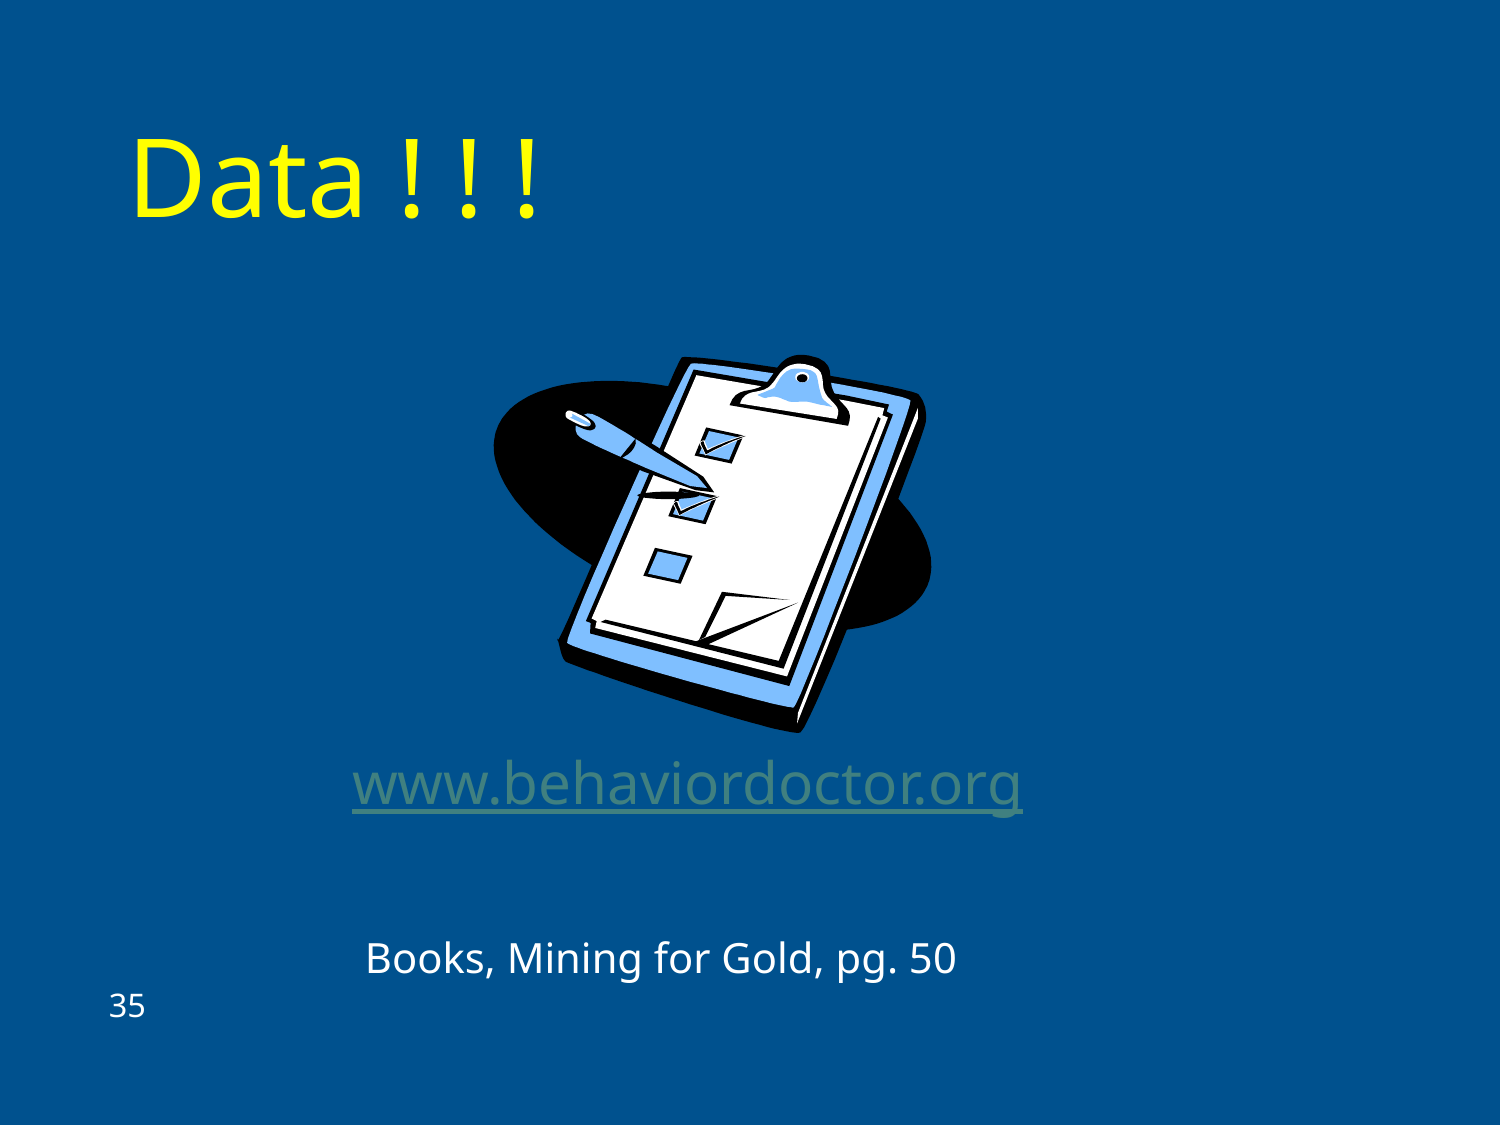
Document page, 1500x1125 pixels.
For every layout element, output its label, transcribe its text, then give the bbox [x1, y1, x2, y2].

text_box www.behaviordoctor.org [337, 739, 1500, 919]
text_box Books, Mining for Gold, pg. 50 [349, 924, 1088, 990]
slide_number 35 [93, 976, 194, 1037]
title Data ! ! ! [62, 99, 1413, 325]
picture [486, 349, 938, 740]
